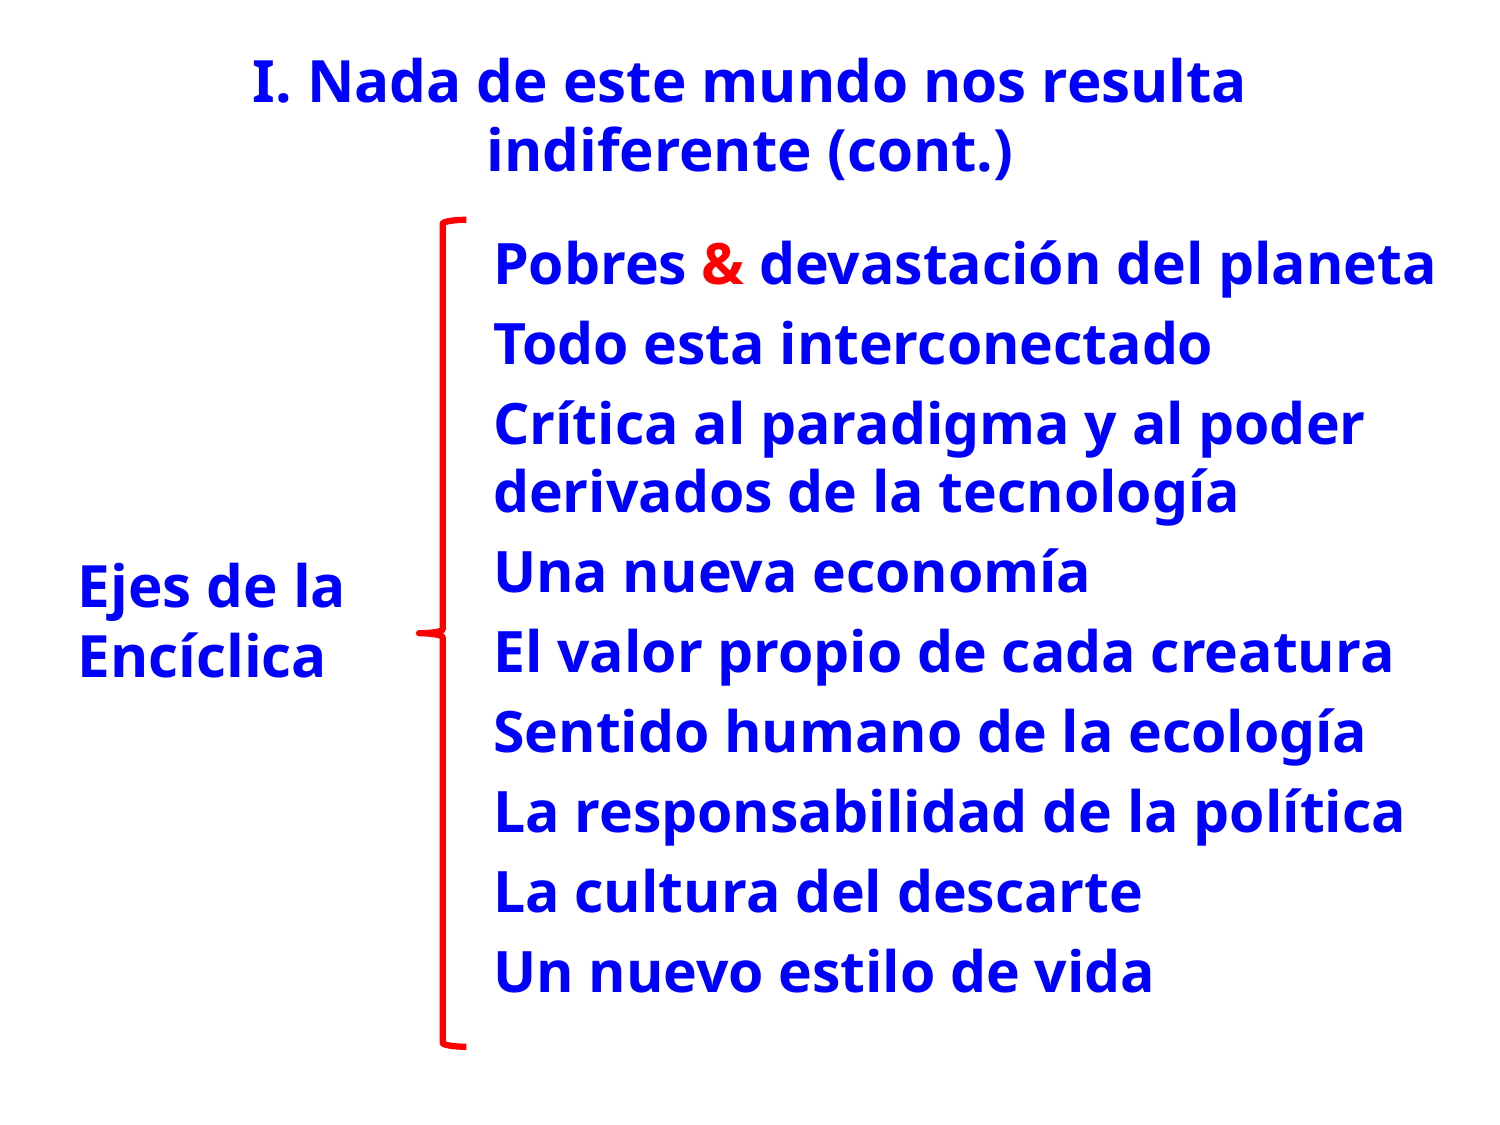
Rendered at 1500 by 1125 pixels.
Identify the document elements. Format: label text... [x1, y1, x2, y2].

title I. Nada de este mundo nos resulta indiferente (cont.) [75, 30, 1425, 197]
list Ejes de la Encíclica [63, 215, 467, 989]
text_box [418, 219, 467, 1048]
list Pobres & devastación del planeta Todo esta interconectado Crítica al paradigma y al poder derivados de la tecnología Una nueva economía El valor propio de cada creatura Sentido humano de la ecología La responsabilidad de la política La cultura del descarte Un nuevo estilo de vida [478, 219, 1459, 1071]
